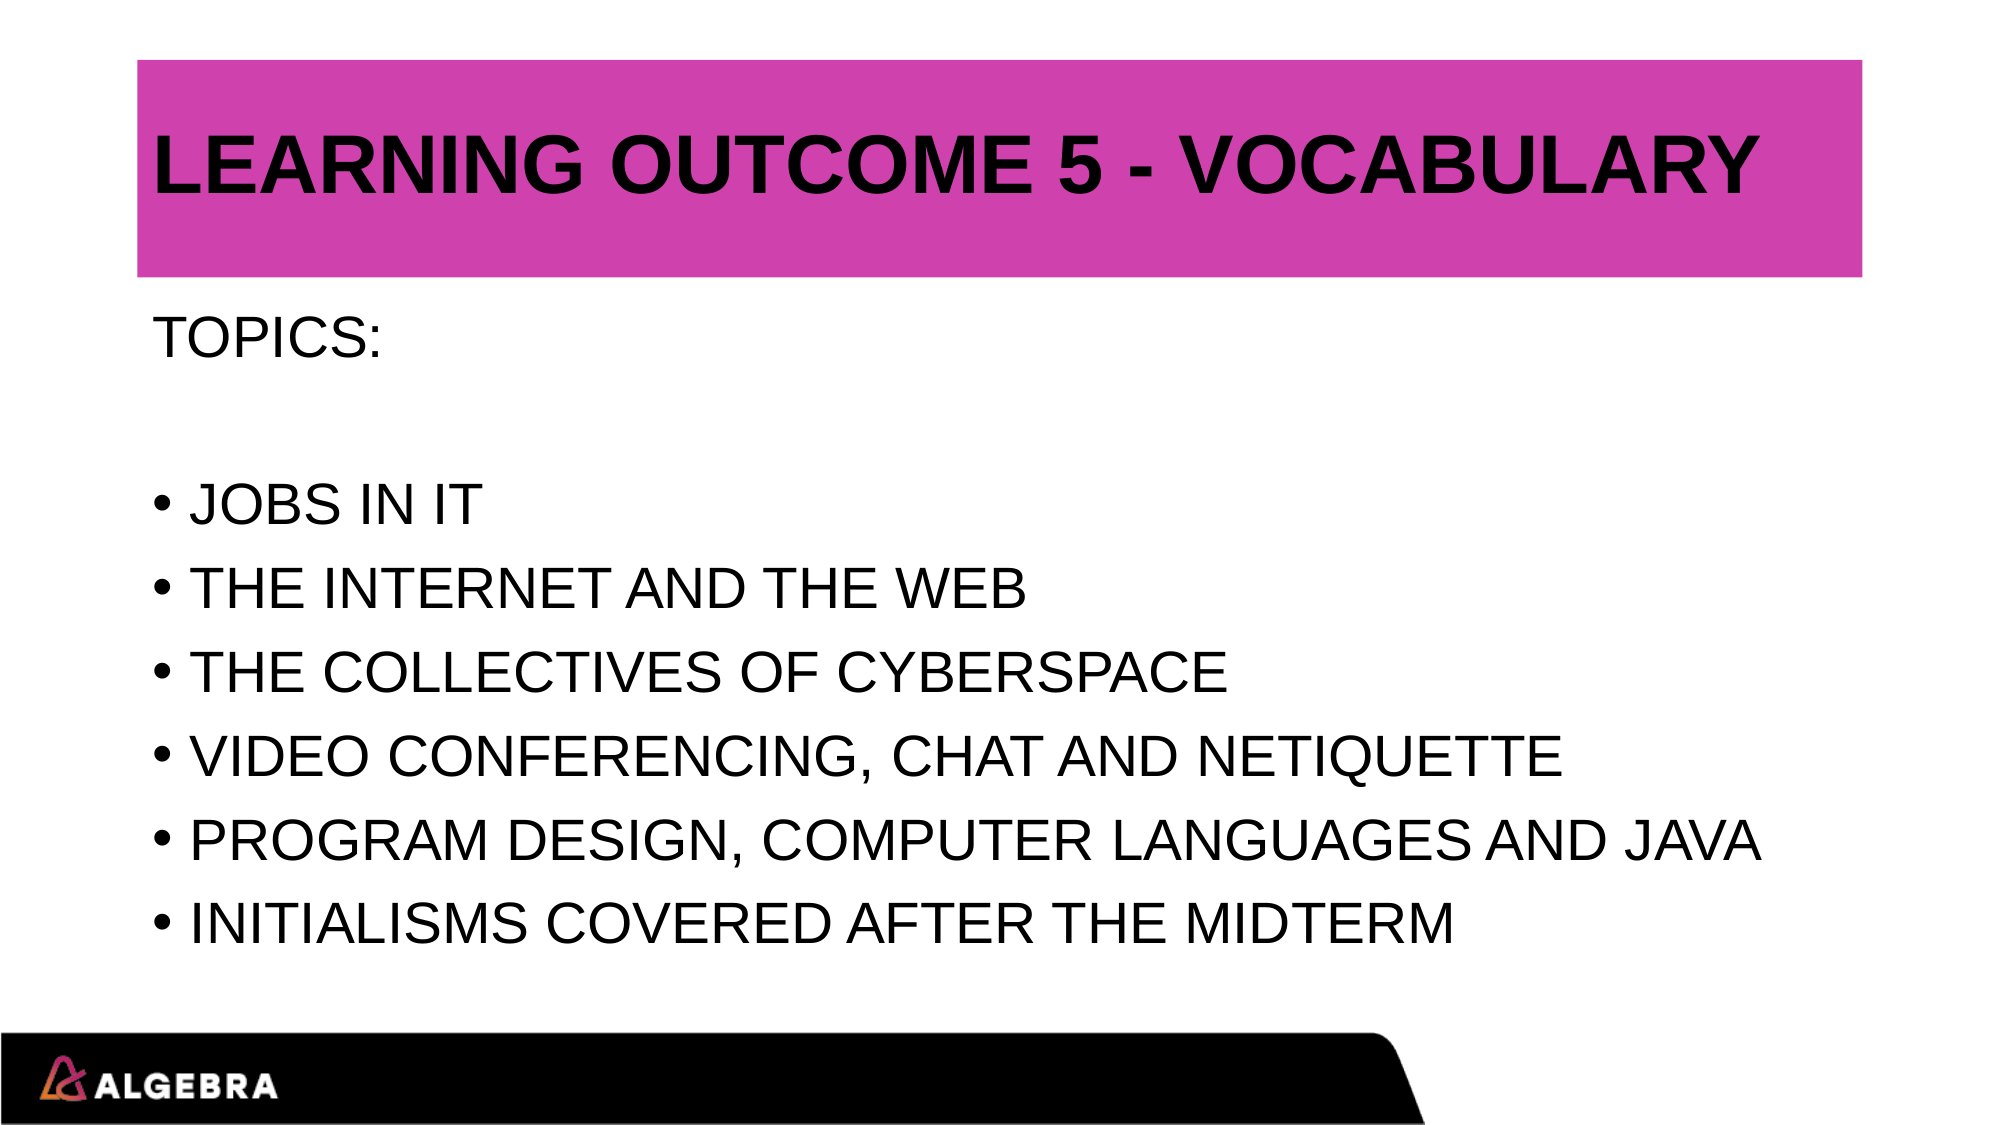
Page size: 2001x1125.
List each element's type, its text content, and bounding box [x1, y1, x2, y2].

picture [0, 1032, 1425, 1125]
list TOPICS: JOBS IN IT THE INTERNET AND THE WEB THE COLLECTIVES OF CYBERSPACE VIDEO CONFERENCING, CHAT AND NETIQUETTE PROGRAM DESIGN, COMPUTER LANGUAGES AND JAVA INITIALISMS COVERED AFTER THE MIDTERM [137, 299, 1863, 1014]
title LEARNING OUTCOME 5 - VOCABULARY [137, 59, 1863, 278]
